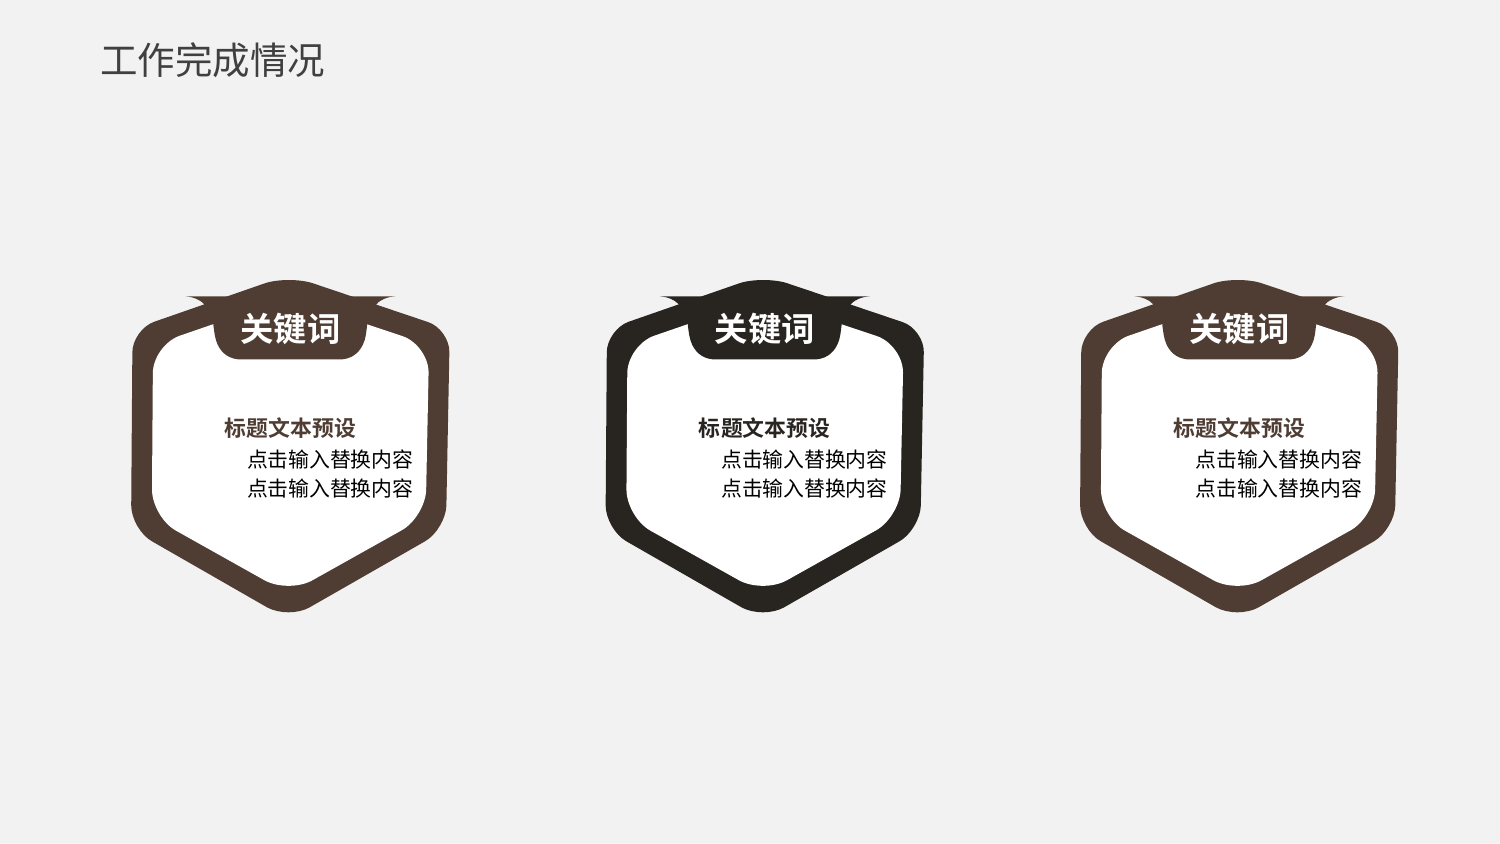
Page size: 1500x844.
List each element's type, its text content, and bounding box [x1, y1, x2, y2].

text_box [1079, 279, 1399, 613]
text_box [130, 279, 450, 613]
text_box 工作完成情况 [100, 28, 450, 91]
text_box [605, 279, 925, 613]
